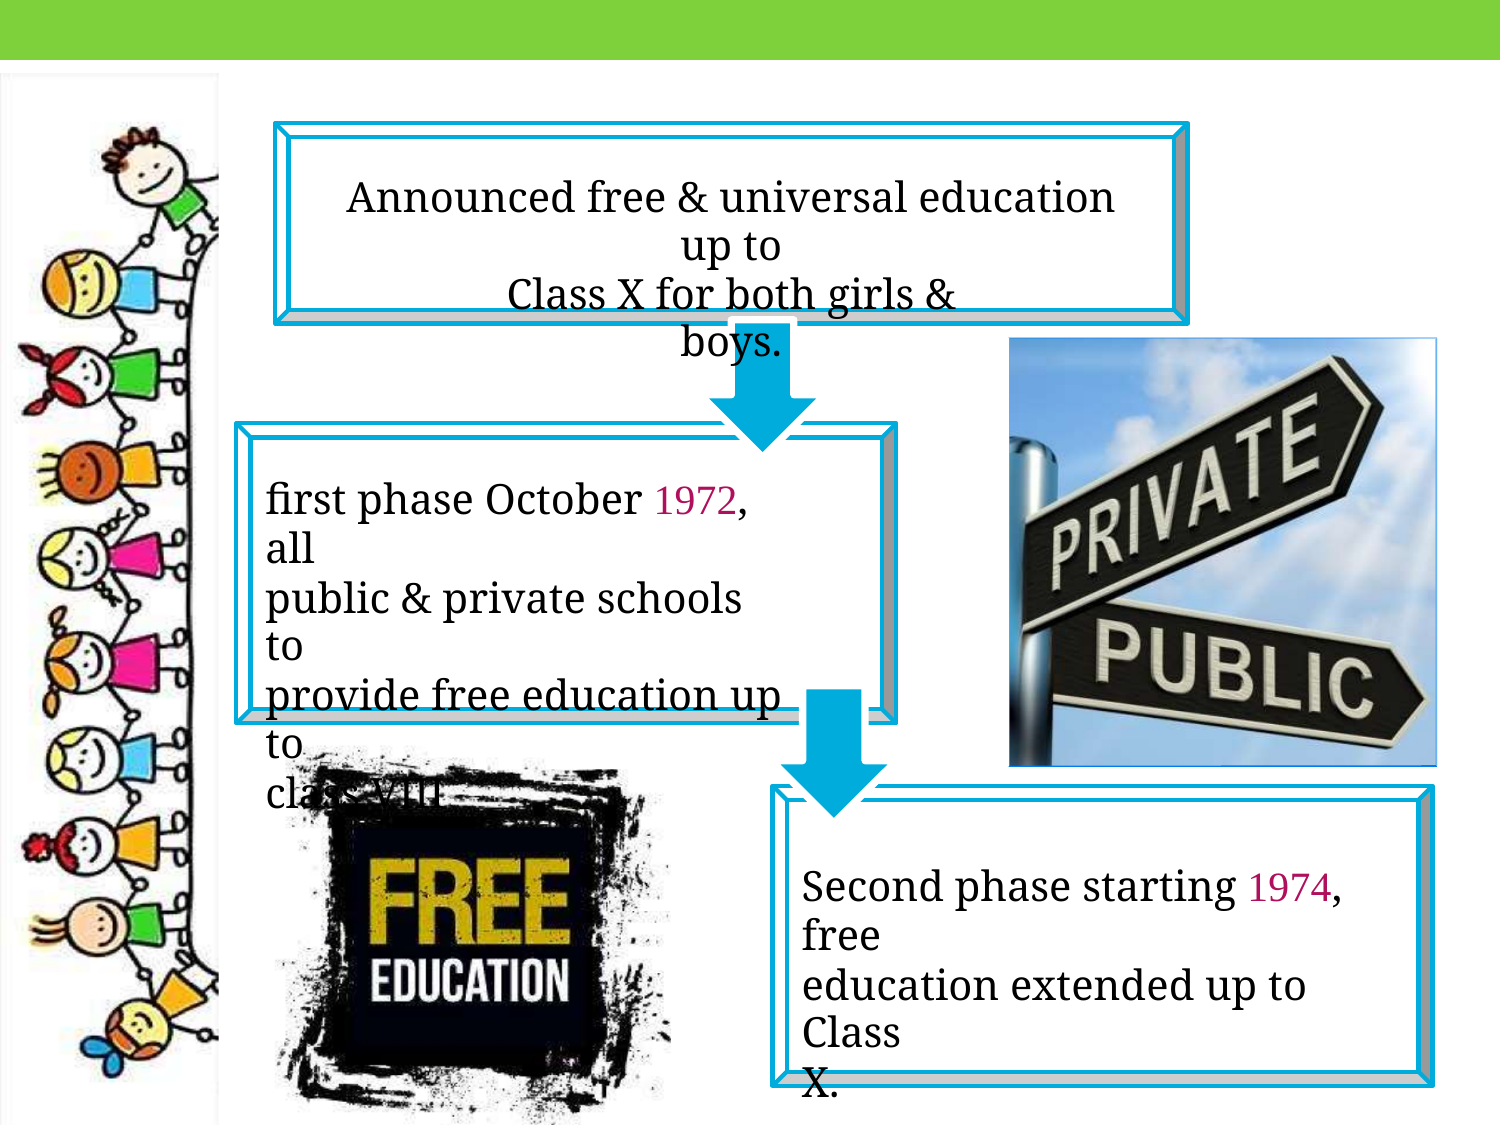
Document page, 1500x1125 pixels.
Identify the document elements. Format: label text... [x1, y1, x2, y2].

text_box [0, 0, 1500, 60]
text_box [700, 324, 826, 423]
text_box Announced free & universal education up to Class X for both girls & boys. [275, 123, 1188, 324]
text_box [1010, 339, 1435, 765]
text_box [771, 724, 897, 785]
text_box [0, 73, 219, 1125]
text_box first phase October 1972, all public & private schools to provide free education up to class VIII [236, 423, 897, 724]
text_box [274, 733, 671, 1125]
text_box Second phase starting 1974, free education extended up to Class X. [772, 785, 1433, 1086]
